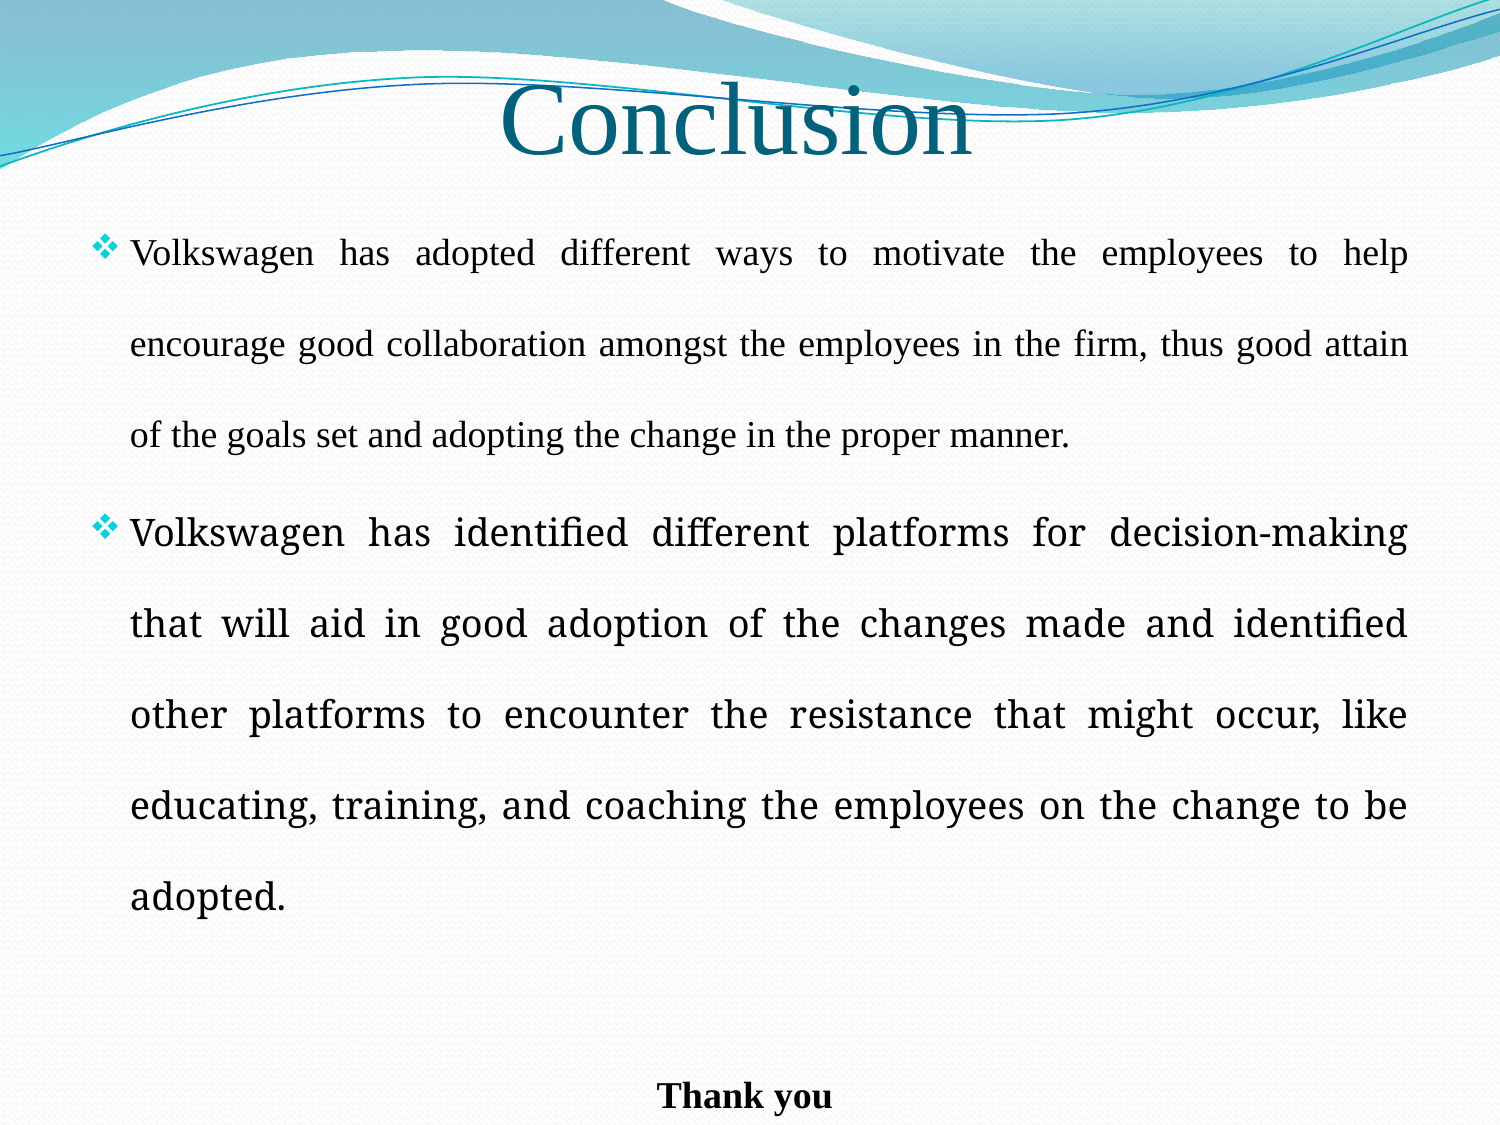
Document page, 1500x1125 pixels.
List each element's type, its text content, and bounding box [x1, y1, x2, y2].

list Volkswagen has adopted different ways to motivate the employees to help encourage good collaboration amongst the employees in the firm, thus good attain of the goals set and adopting the change in the proper manner. Volkswagen has identified different platforms for decision-making that will aid in good adoption of the changes made and identified other platforms to encounter the resistance that might occur, like educating, training, and coaching the employees on the change to be adopted. Thank you [74, 174, 1425, 1125]
title Conclusion [75, 37, 1425, 174]
